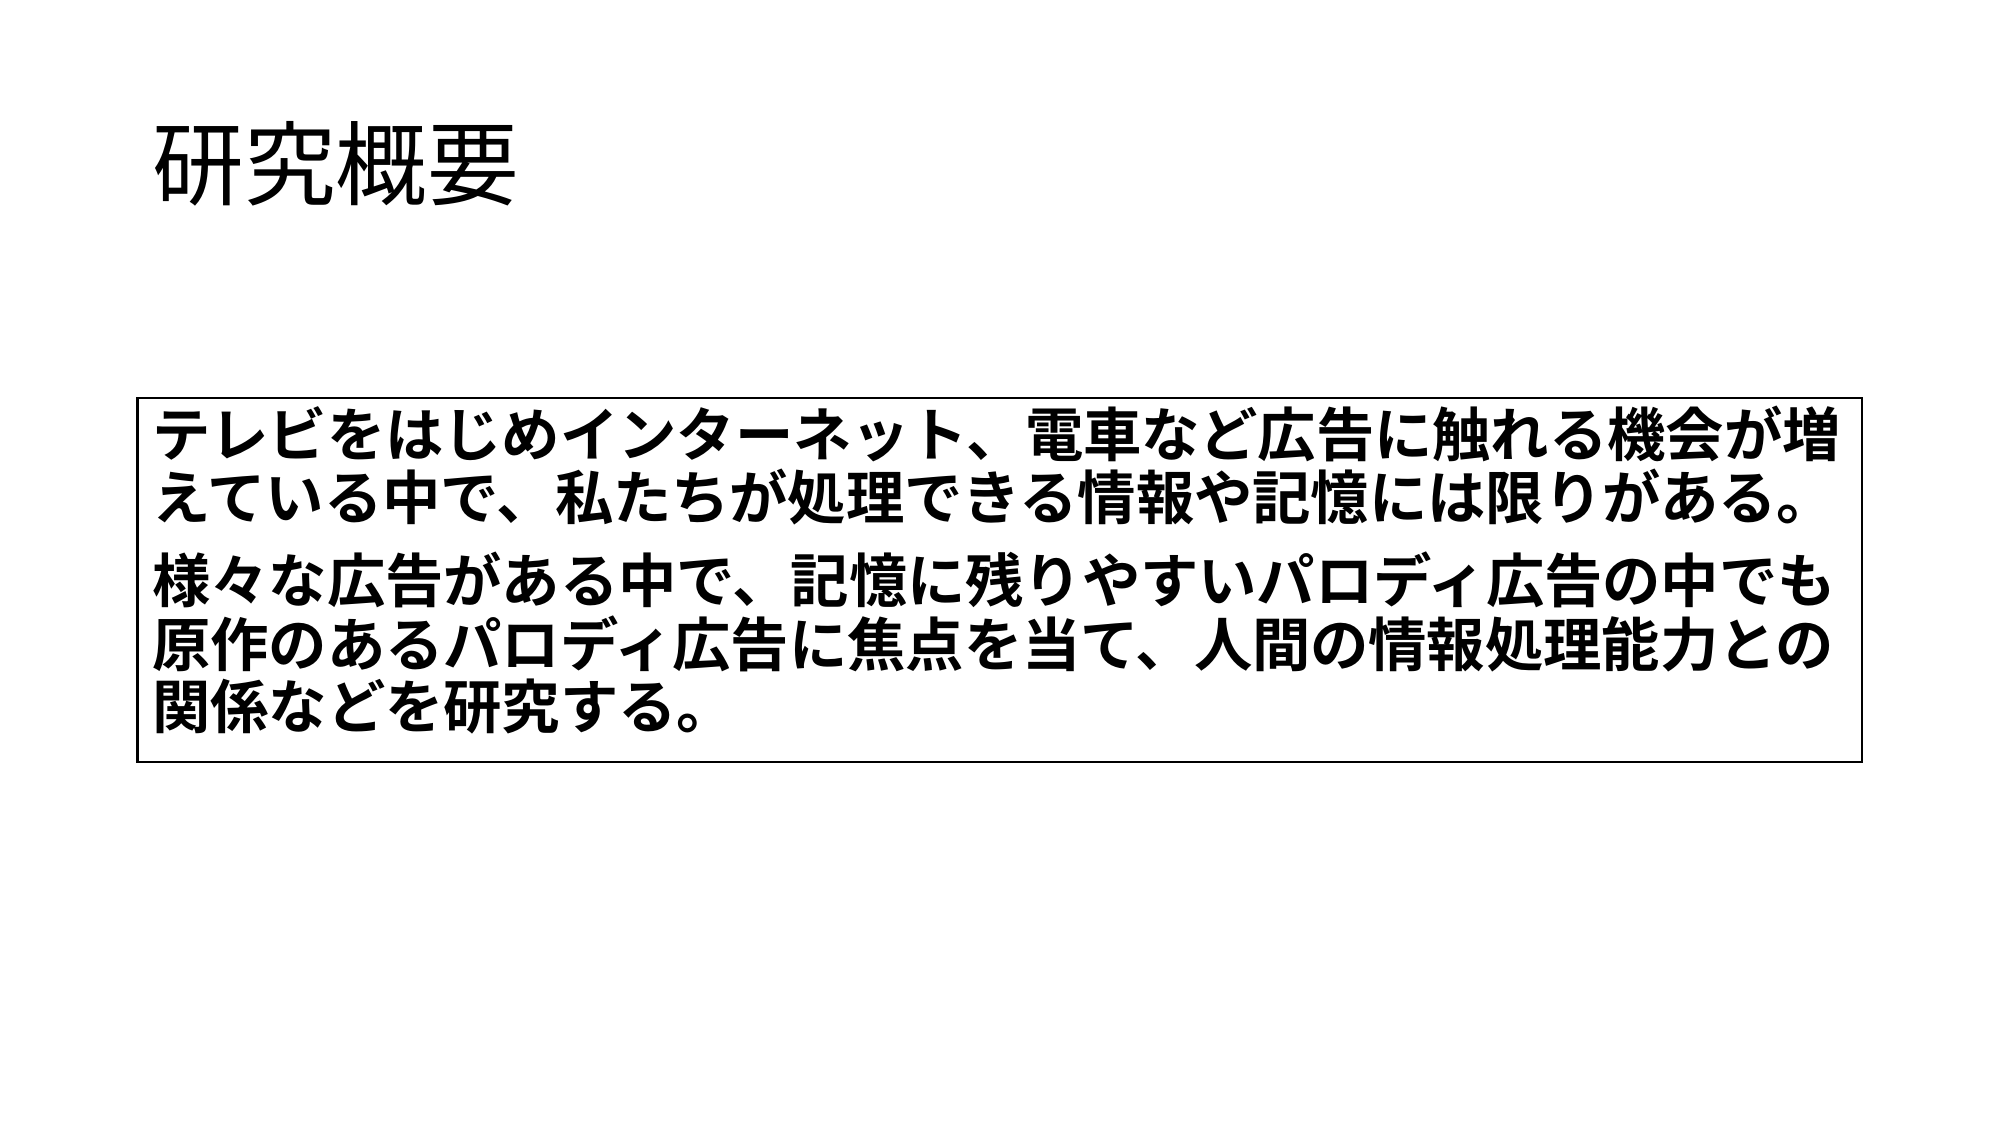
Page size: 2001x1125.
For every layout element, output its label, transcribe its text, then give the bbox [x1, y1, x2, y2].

list テレビをはじめインターネット、電車など広告に触れる機会が増えている中で、私たちが処理できる情報や記憶には限りがある。 様々な広告がある中で、記憶に残りやすいパロディ広告の中でも原作のあるパロディ広告に焦点を当て、人間の情報処理能力との関係などを研究する。 [136, 397, 1863, 763]
title 研究概要 [137, 59, 1863, 278]
